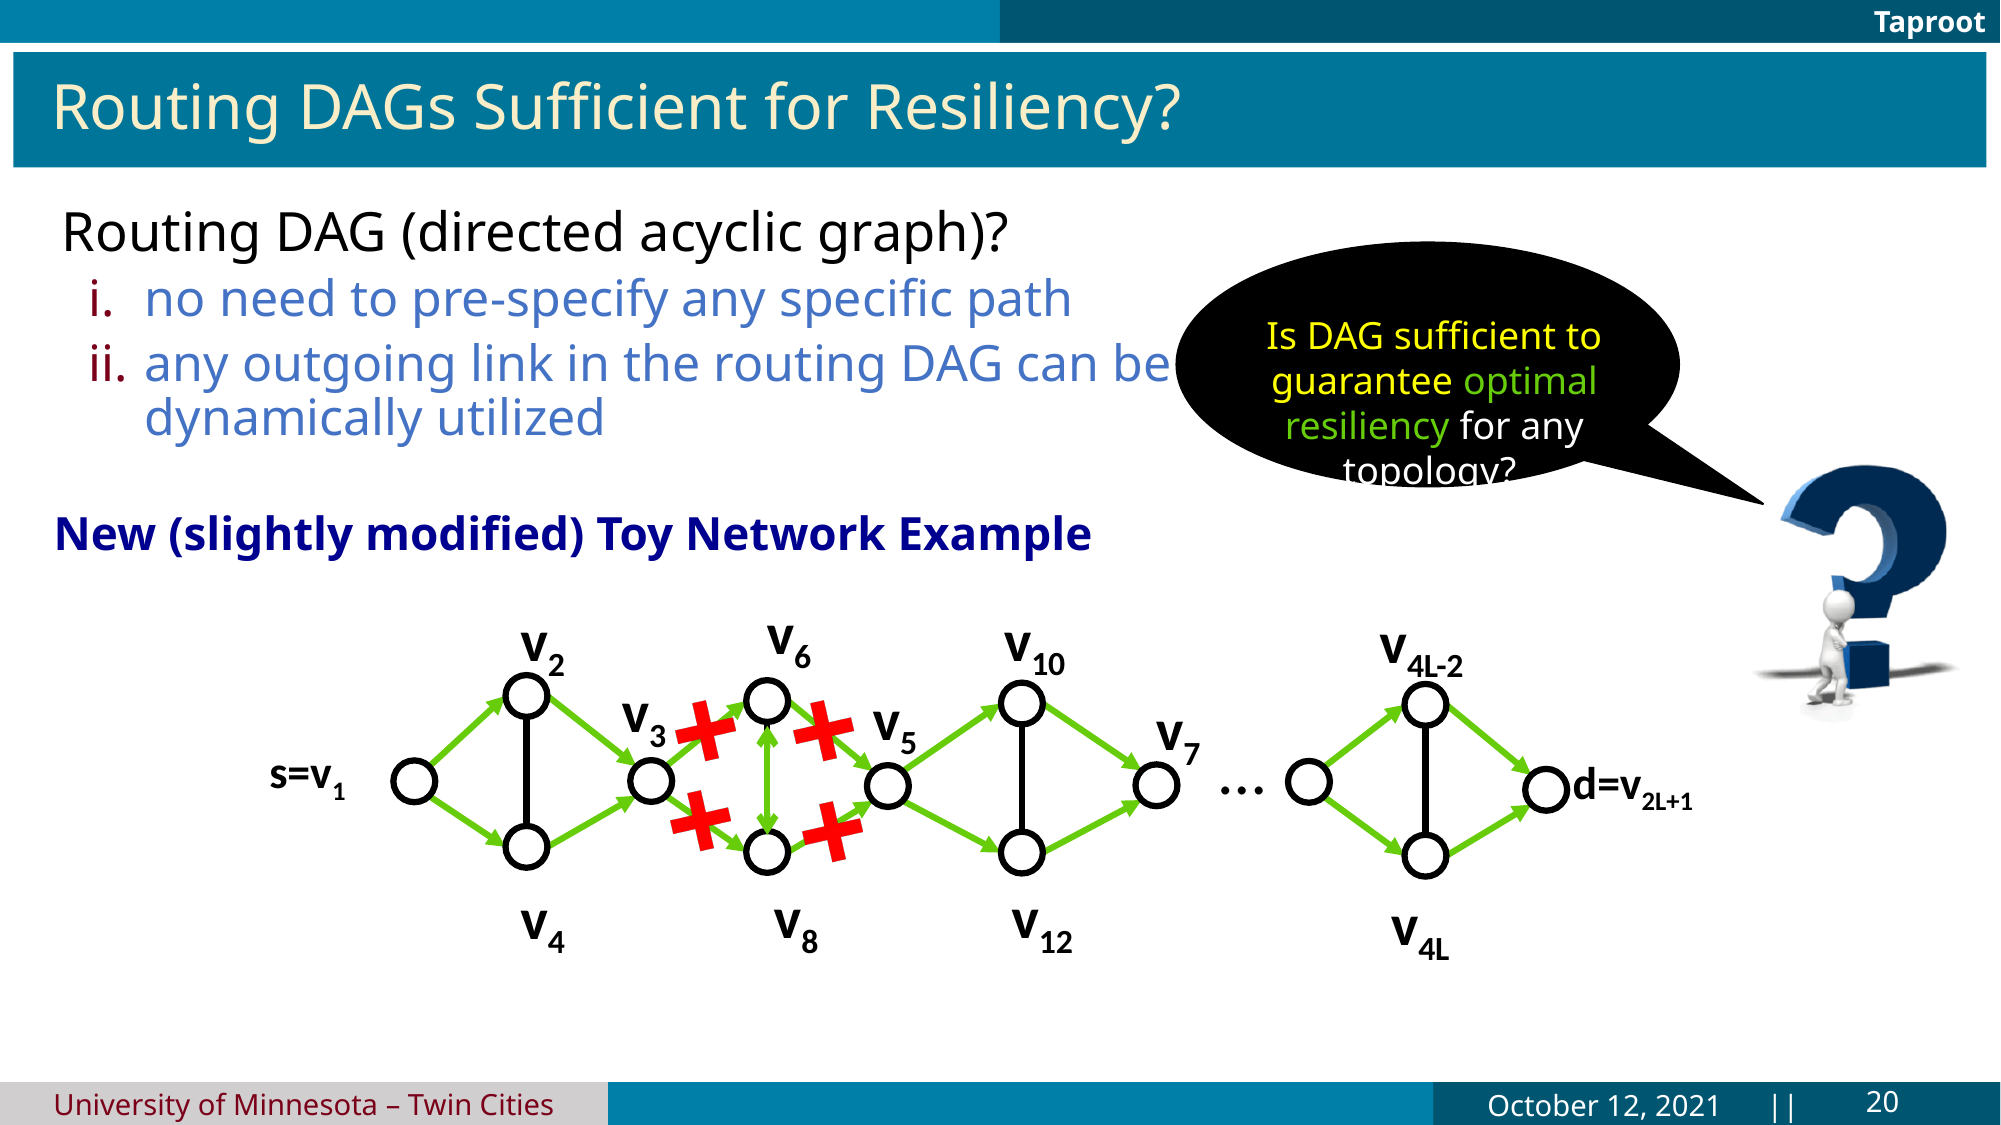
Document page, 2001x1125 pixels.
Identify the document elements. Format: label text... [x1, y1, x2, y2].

picture [672, 792, 729, 849]
picture [795, 702, 852, 760]
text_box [1176, 242, 1680, 487]
picture [677, 702, 734, 760]
text_box Routing DAG (directed acyclic graph)? no need to pre-specify any specific path any outgoing link in the routing DAG can be dynamically utilized [46, 197, 1257, 507]
picture [1752, 457, 1968, 727]
title Routing DAGs Sufficient for Resiliency? [13, 52, 1987, 168]
picture [804, 802, 861, 860]
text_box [254, 588, 1746, 966]
text_box New (slightly modified) Toy Network Example [39, 497, 1108, 568]
